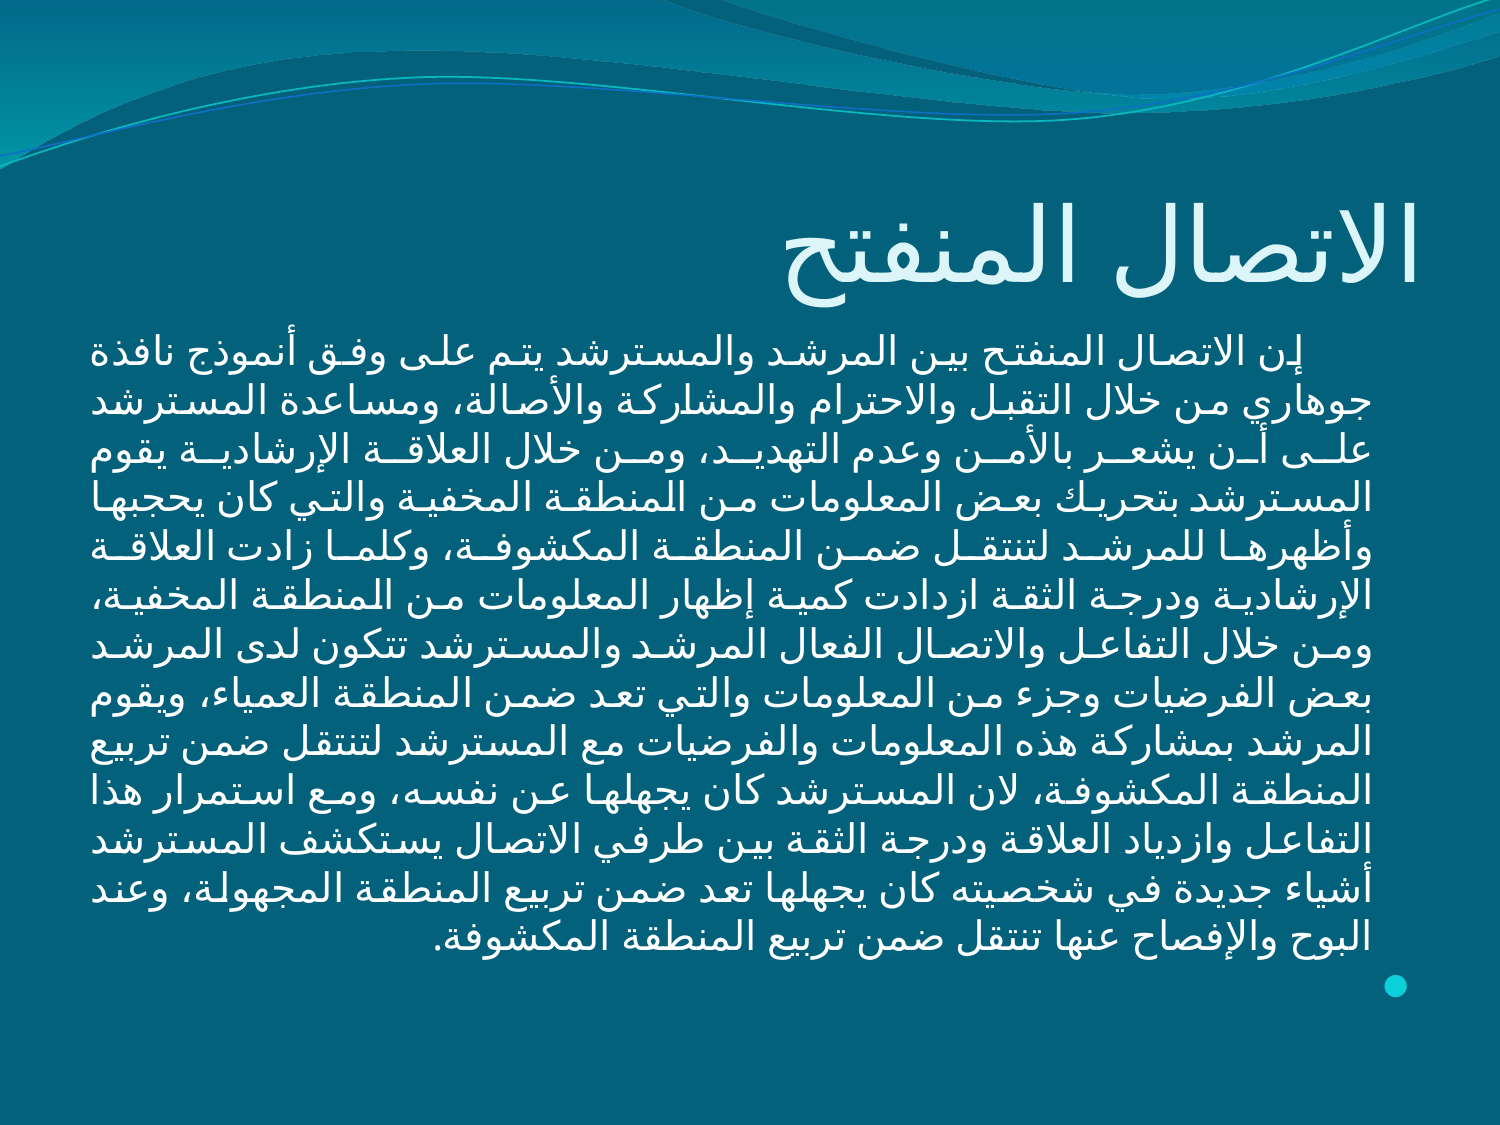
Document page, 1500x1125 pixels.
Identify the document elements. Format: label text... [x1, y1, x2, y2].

picture [805, 303, 841, 307]
title الاتصال المنفتح [75, 115, 1425, 303]
list إن الاتصال المنفتح بين المرشد والمسترشد يتم على وفق أنموذج نافذة جوهاري من خلال التقبل والاحترام والمشاركة والأصالة، ومساعدة المسترشد على أن يشعر بالأمن وعدم التهديد، ومن خلال العلاقة الإرشادية يقوم المسترشد بتحريك بعض المعلومات من المنطقة المخفية والتي كان يحجبها وأظهرها للمرشد لتنتقل ضمن المنطقة المكشوفة، وكلما زادت العلاقة الإرشادية ودرجة الثقة ازدادت كمية إظهار المعلومات من المنطقة المخفية، ومن خلال التفاعل والاتصال الفعال المرشد والمسترشد تتكون لدى المرشد بعض الفرضيات وجزء من المعلومات والتي تعد ضمن المنطقة العمياء، ويقوم المرشد بمشاركة هذه المعلومات والفرضيات مع المسترشد لتنتقل ضمن تربيع المنطقة المكشوفة، لان المسترشد كان يجهلها عن نفسه، ومع استمرار هذا التفاعل وازدياد العلاقة ودرجة الثقة بين طرفي الاتصال يستكشف المسترشد أشياء جديدة في شخصيته كان يجهلها تعد ضمن تربيع المنطقة المجهولة، وعند البوح والإفصاح عنها تنتقل ضمن تربيع المنطقة المكشوفة. [75, 317, 1425, 1038]
